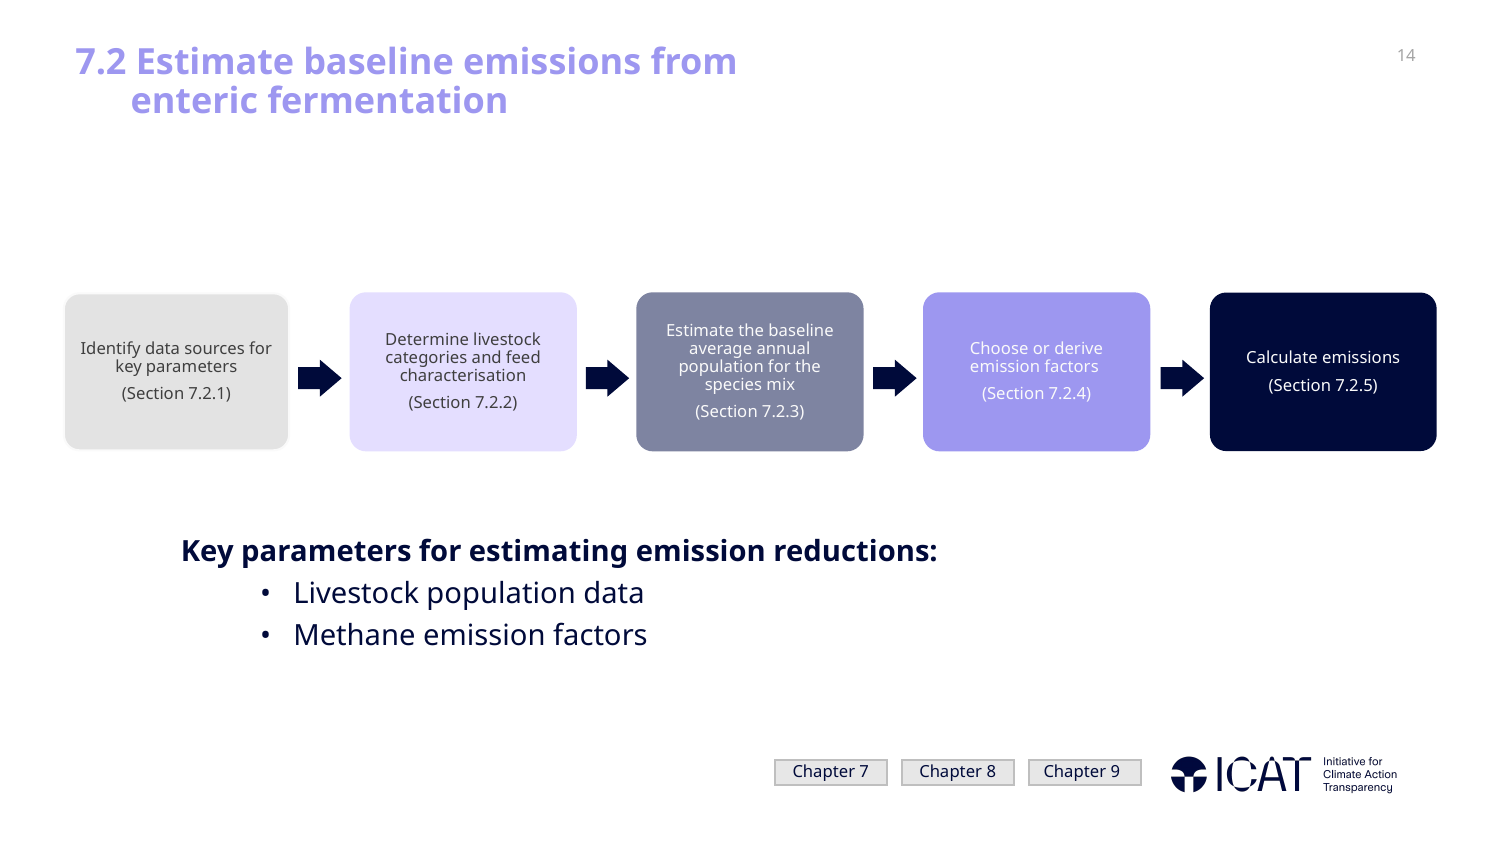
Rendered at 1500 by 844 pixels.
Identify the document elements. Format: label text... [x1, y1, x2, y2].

picture [1171, 724, 1430, 824]
text_box Determine livestock categories and feed characterisation (Section 7.2.2) [350, 293, 576, 451]
text_box [298, 359, 342, 397]
text_box Key parameters for estimating emission reductions: Livestock population data Methane emission factors [165, 528, 1438, 718]
text_box [1160, 359, 1205, 397]
text_box [873, 359, 917, 397]
text_box Estimate the baseline average annual population for the species mix (Section 7.2.3) [637, 293, 863, 451]
text_box [901, 759, 1013, 786]
text_box Calculate emissions (Section 7.2.5) [1210, 293, 1436, 451]
text_box Choose or derive emission factors (Section 7.2.4) [924, 293, 1150, 451]
text_box [776, 759, 887, 786]
text_box Identify data sources for key parameters (Section 7.2.1) [63, 293, 290, 451]
title 7.2 Estimate baseline emissions from enteric fermentation [51, 35, 1449, 130]
text_box [1027, 759, 1140, 786]
text_box [585, 359, 630, 397]
